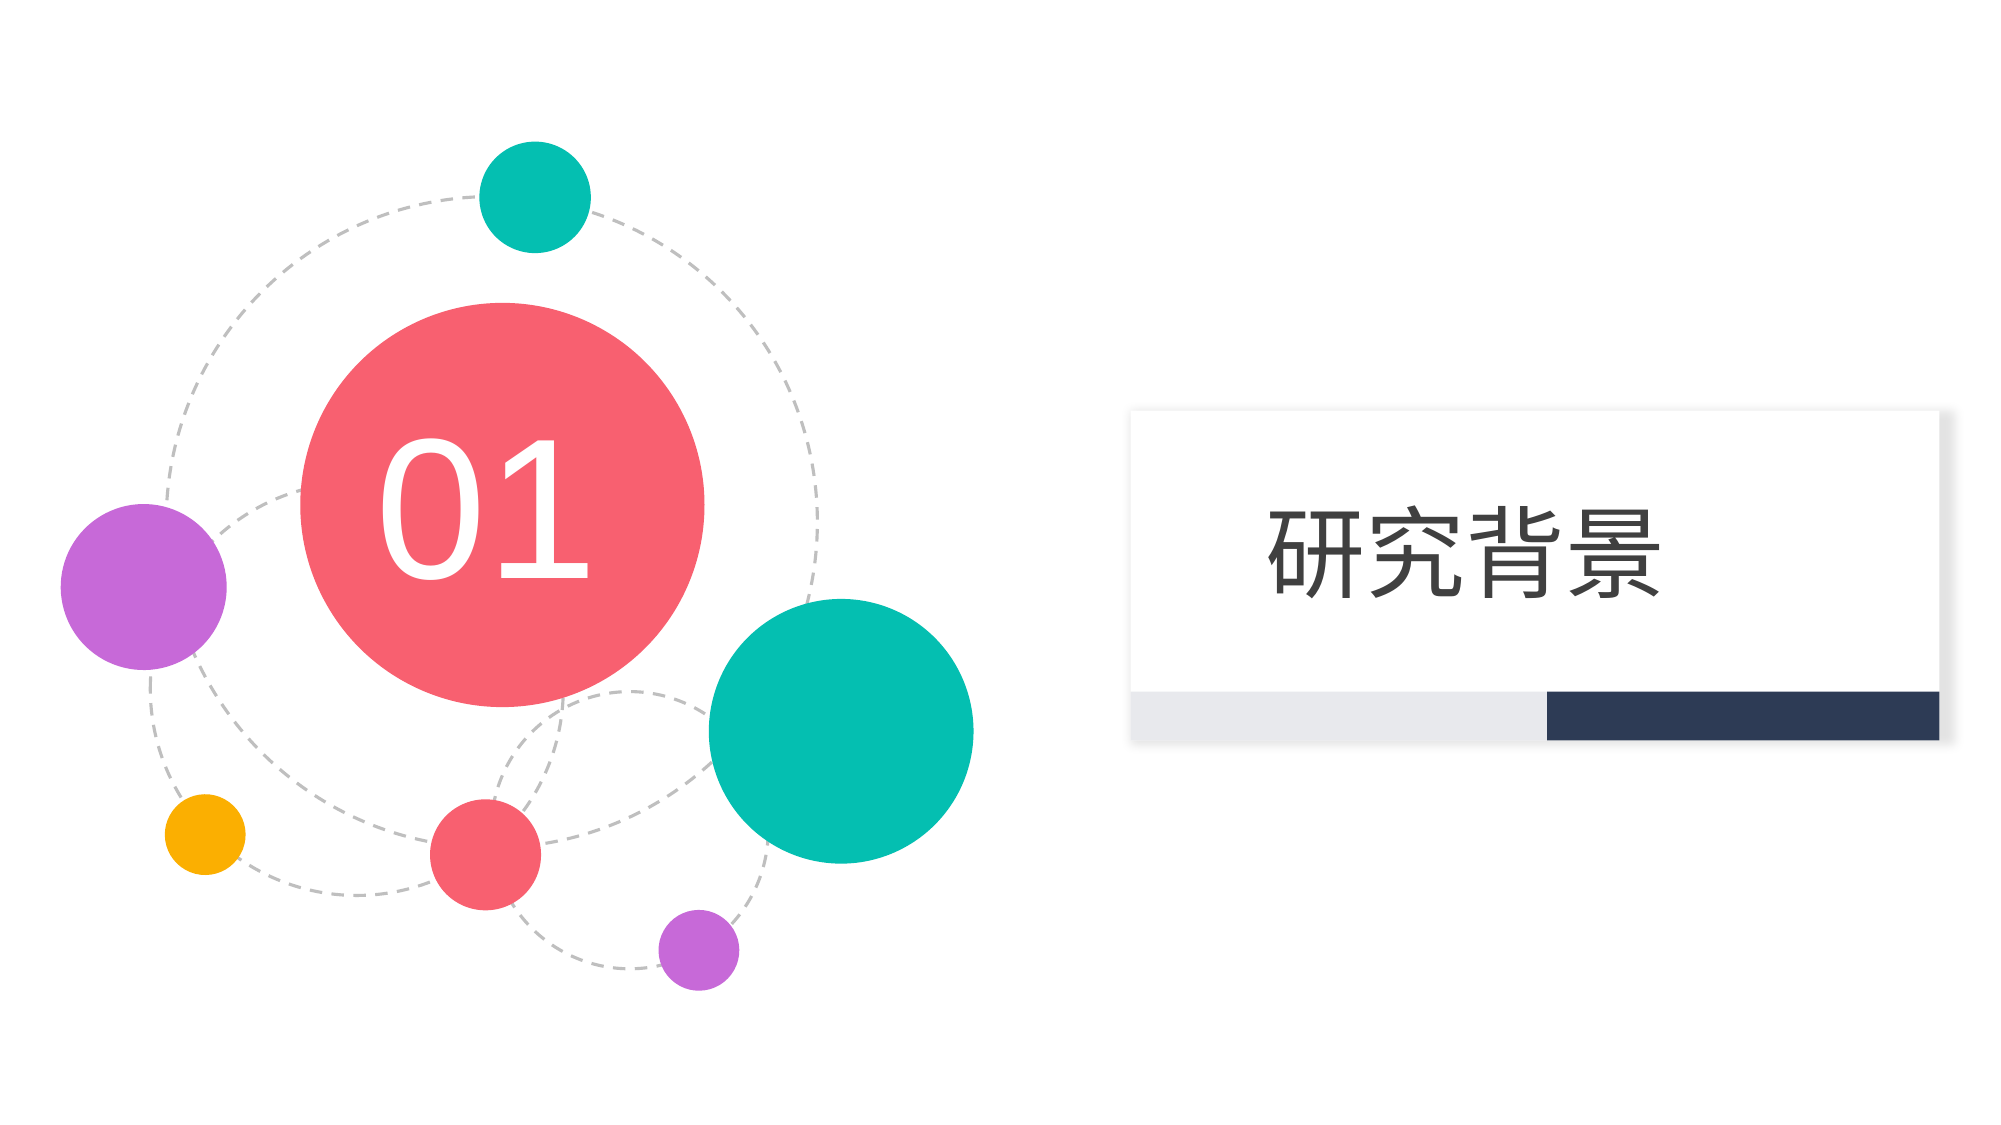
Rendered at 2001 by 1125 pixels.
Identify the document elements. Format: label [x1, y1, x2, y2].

text_box [663, 969, 735, 991]
text_box [150, 196, 818, 969]
text_box [479, 141, 591, 196]
text_box [60, 504, 150, 671]
text_box [1130, 410, 1940, 741]
text_box [818, 598, 974, 864]
